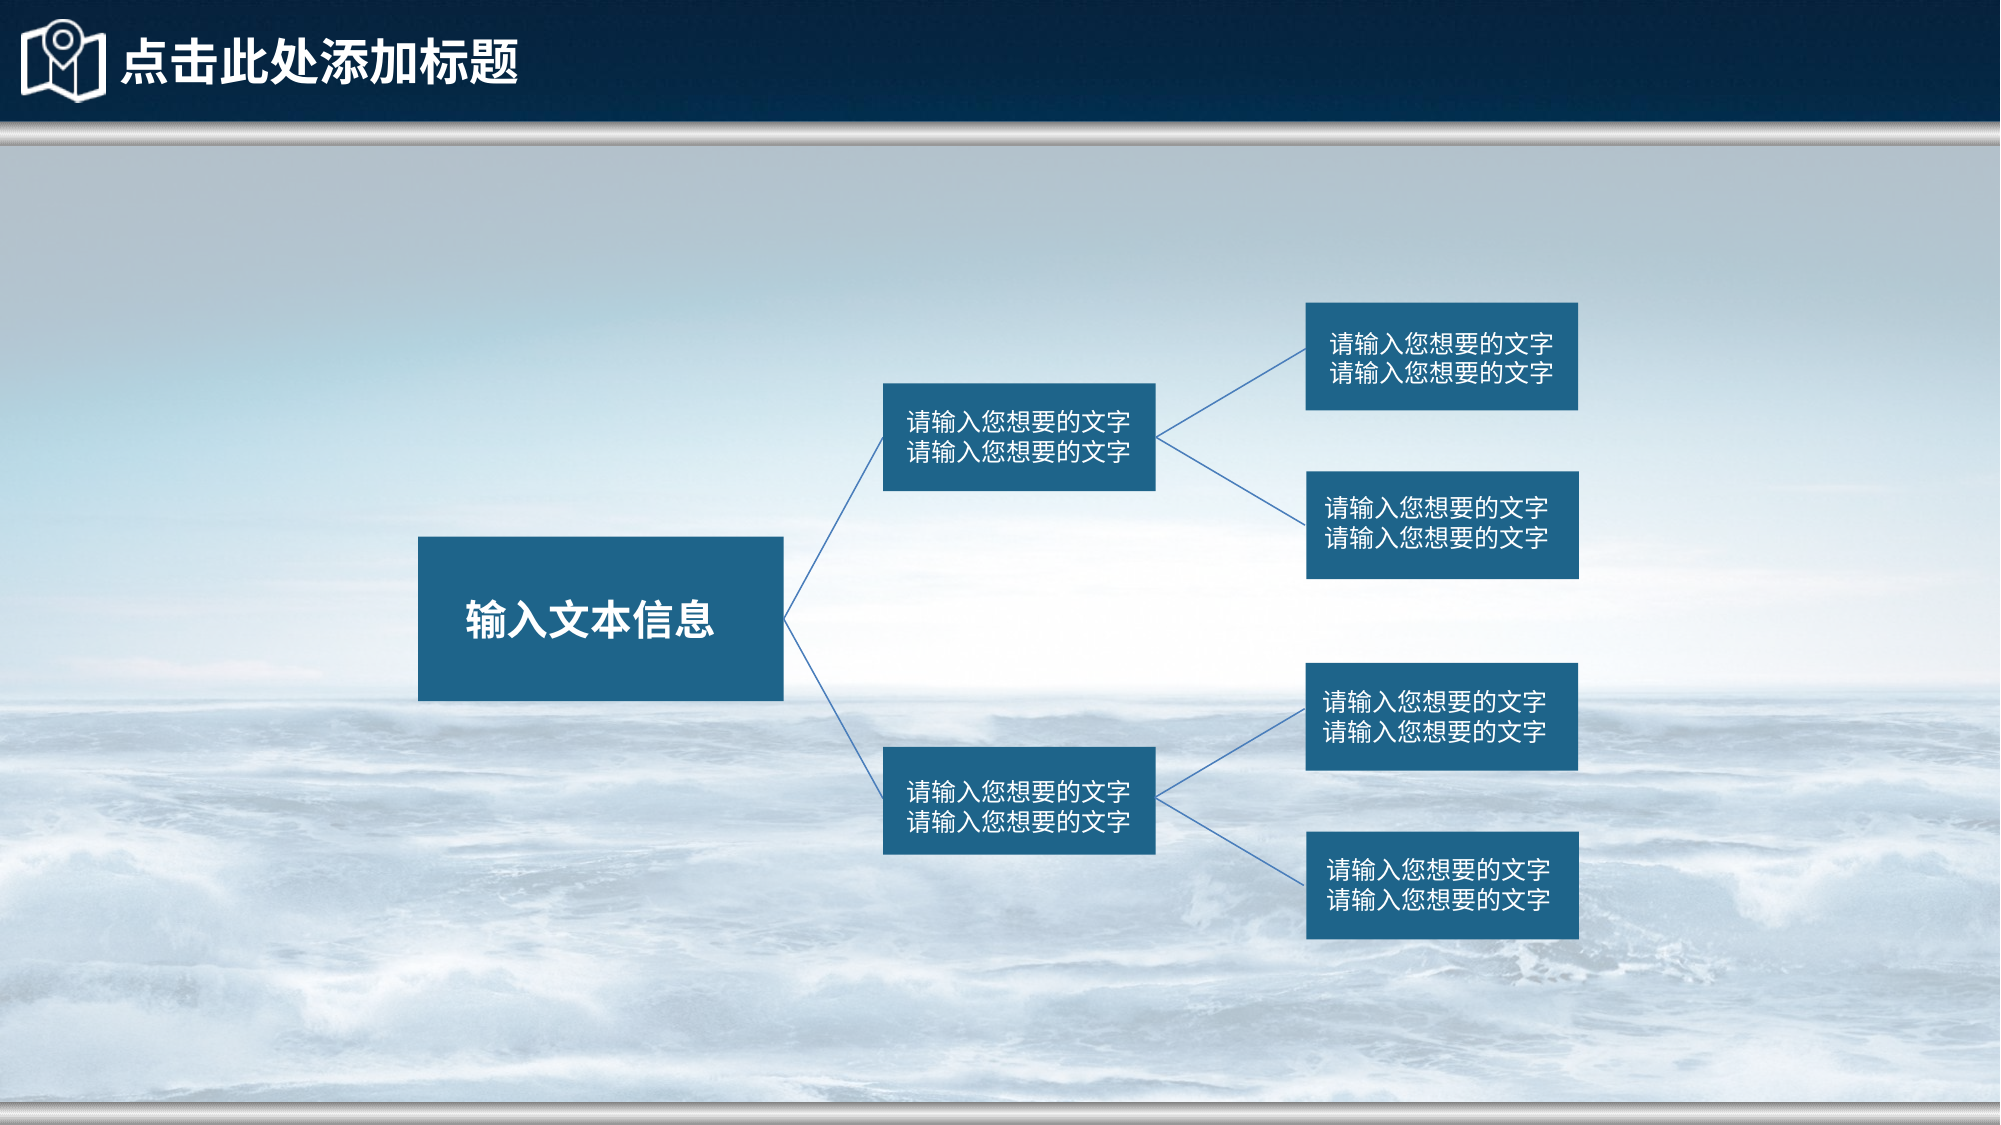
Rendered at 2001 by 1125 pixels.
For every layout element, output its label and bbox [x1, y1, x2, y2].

text_box [417, 302, 1580, 940]
picture [0, 1102, 2000, 1125]
picture [0, 122, 2000, 146]
text_box [21, 19, 579, 104]
picture [0, 0, 2000, 121]
